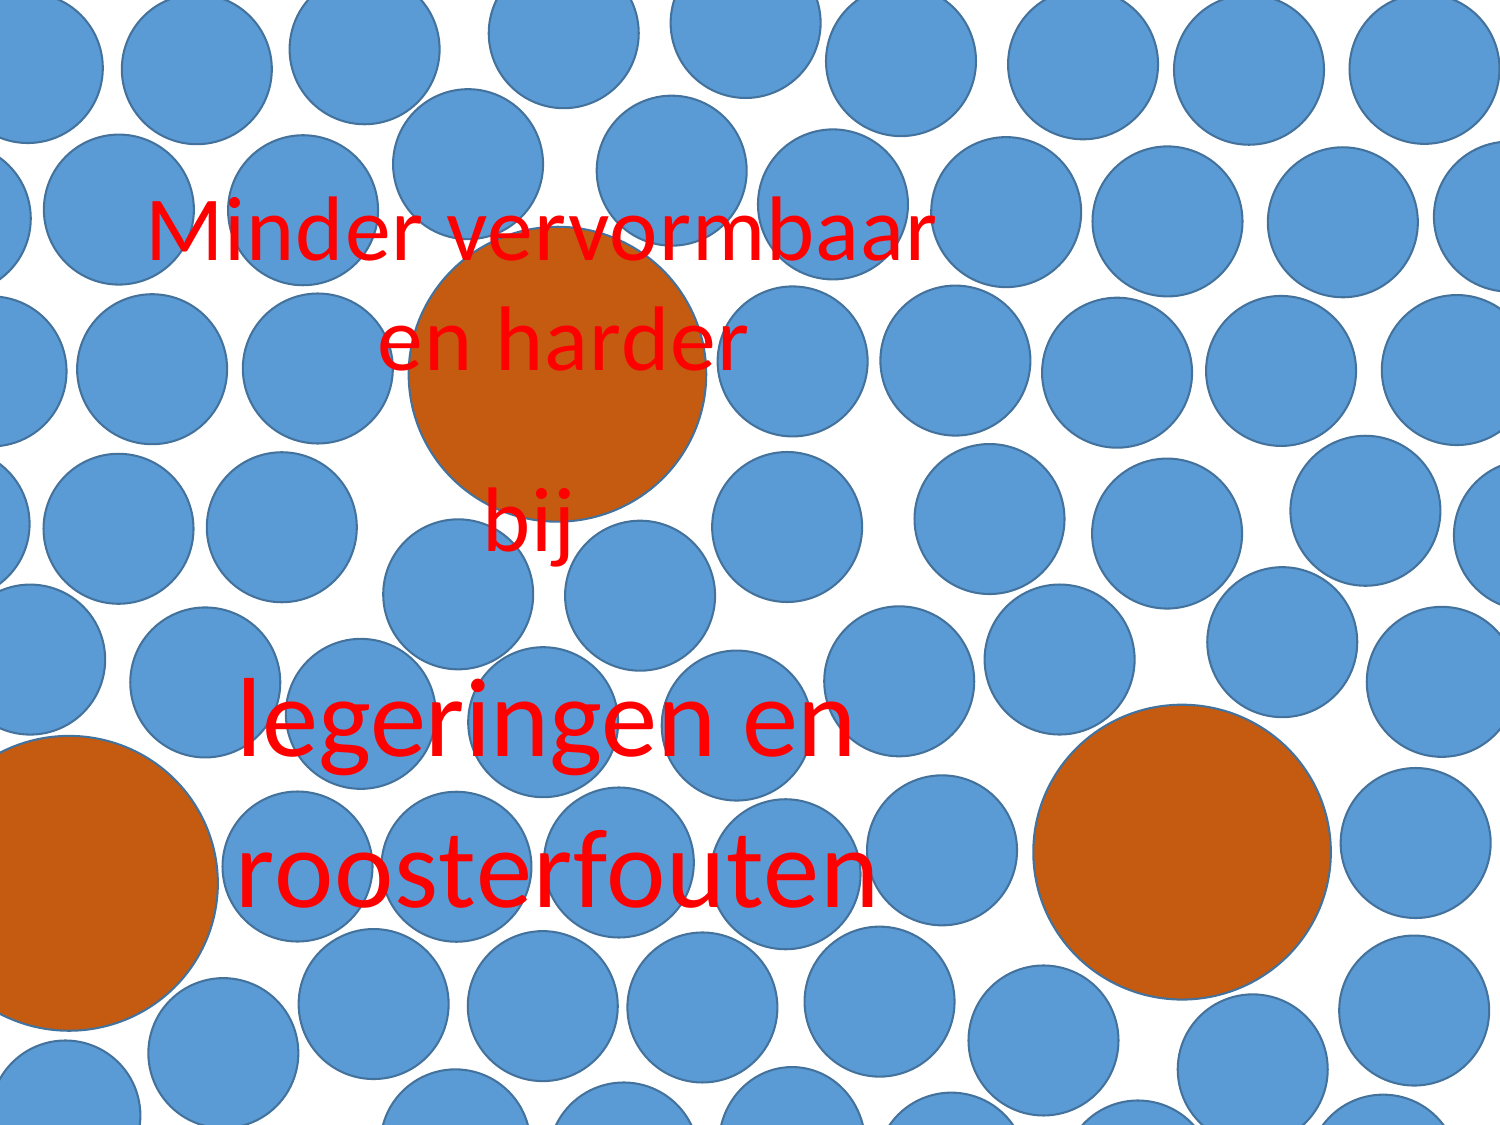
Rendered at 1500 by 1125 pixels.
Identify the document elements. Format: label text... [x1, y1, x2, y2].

text_box [0, 1039, 142, 1125]
text_box [554, 1081, 693, 1125]
text_box [888, 1091, 1015, 1125]
text_box [1321, 1093, 1445, 1125]
text_box [271, 938, 324, 943]
text_box [720, 1066, 864, 1125]
text_box [896, 801, 1019, 927]
text_box [466, 938, 619, 1083]
text_box [803, 927, 956, 1078]
text_box [1338, 934, 1491, 1087]
text_box [1339, 801, 1492, 920]
text_box [744, 938, 827, 951]
text_box [381, 1068, 529, 1125]
text_box roosterfouten [220, 801, 896, 938]
text_box [1176, 993, 1329, 1125]
text_box [0, 801, 219, 1032]
text_box [147, 977, 300, 1125]
text_box [297, 938, 450, 1081]
text_box [1081, 1099, 1195, 1125]
text_box [967, 964, 1120, 1117]
text_box [430, 938, 483, 943]
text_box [0, 435, 1500, 801]
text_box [0, 0, 1500, 435]
text_box [1032, 801, 1332, 1001]
text_box [626, 938, 779, 1084]
